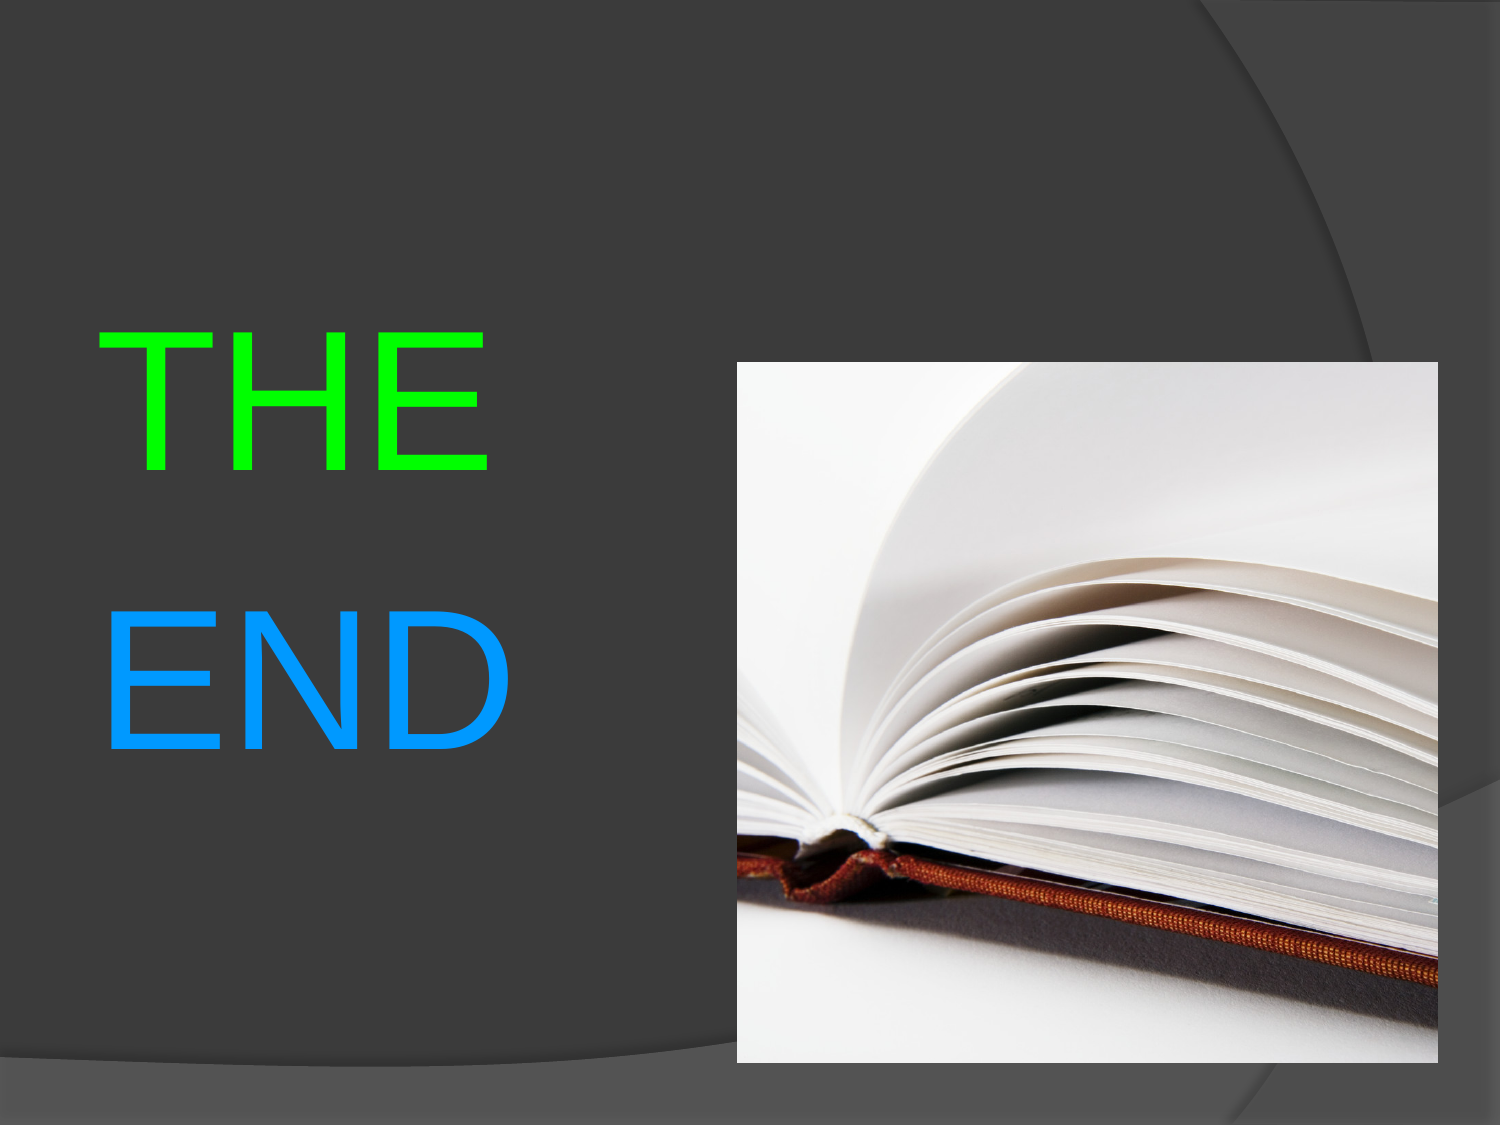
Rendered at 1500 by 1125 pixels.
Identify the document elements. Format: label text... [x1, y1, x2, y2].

picture [737, 362, 1438, 1063]
list THE END [75, 262, 1300, 1005]
